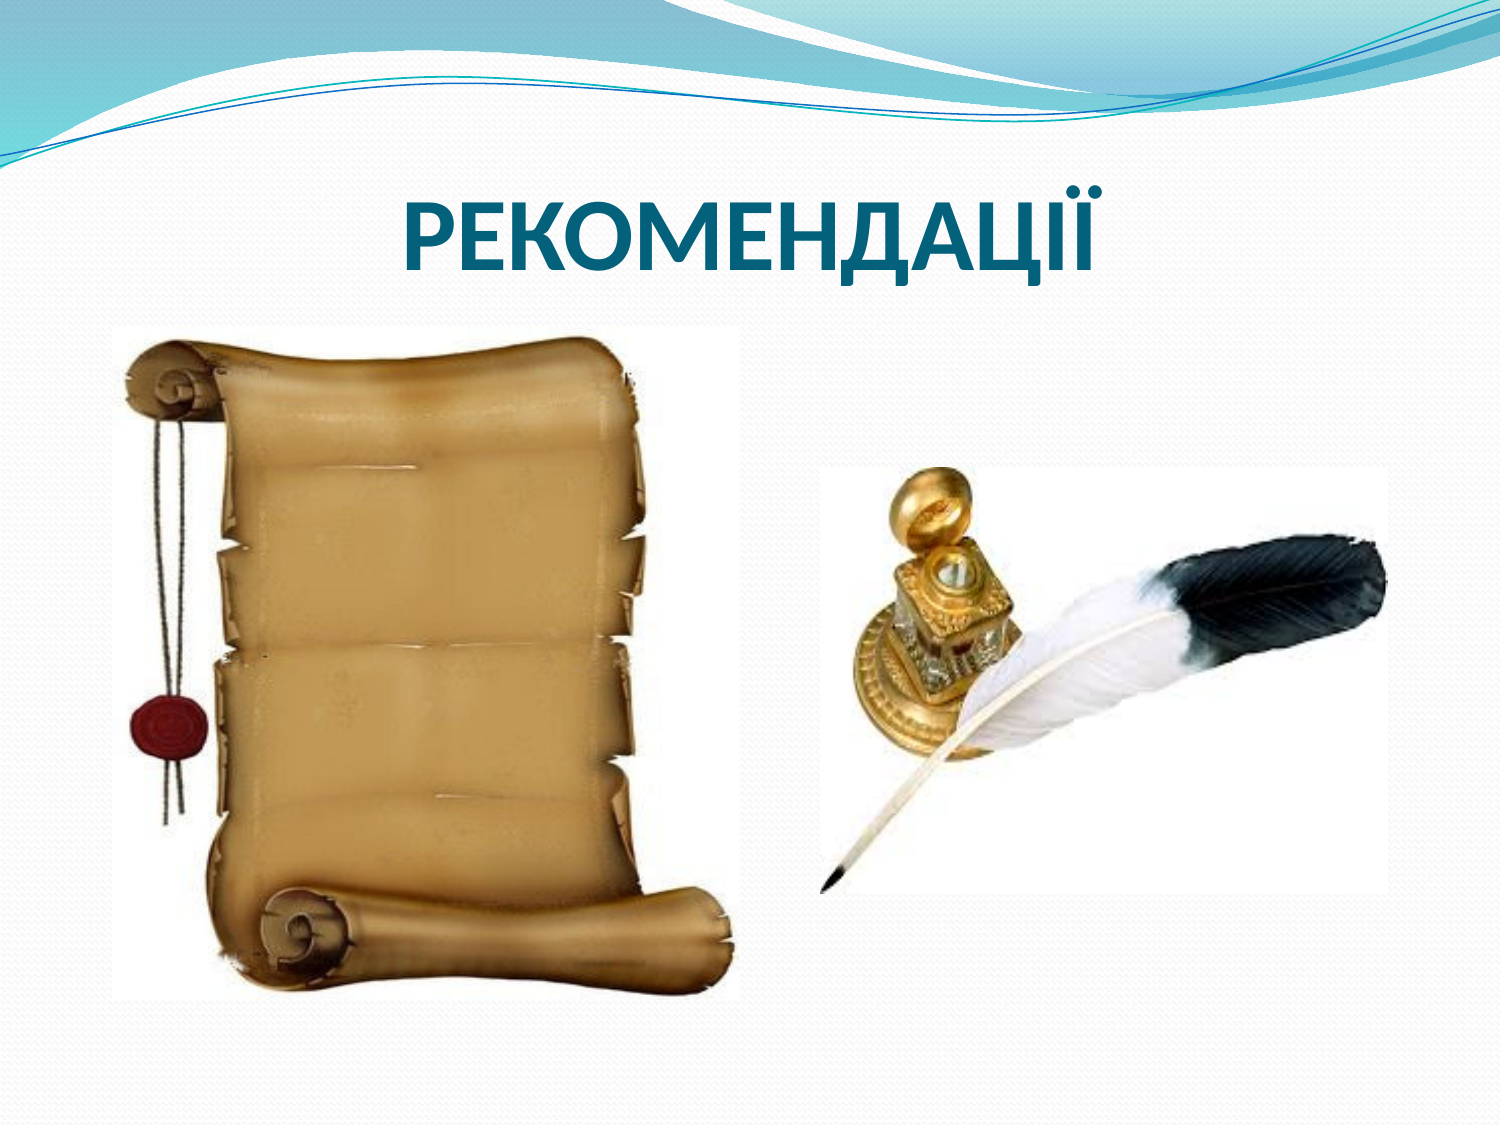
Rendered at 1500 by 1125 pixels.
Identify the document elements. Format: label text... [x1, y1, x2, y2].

picture [820, 467, 1389, 894]
picture [111, 326, 739, 1000]
title РЕКОМЕНДАЦІЇ [75, 66, 1425, 291]
